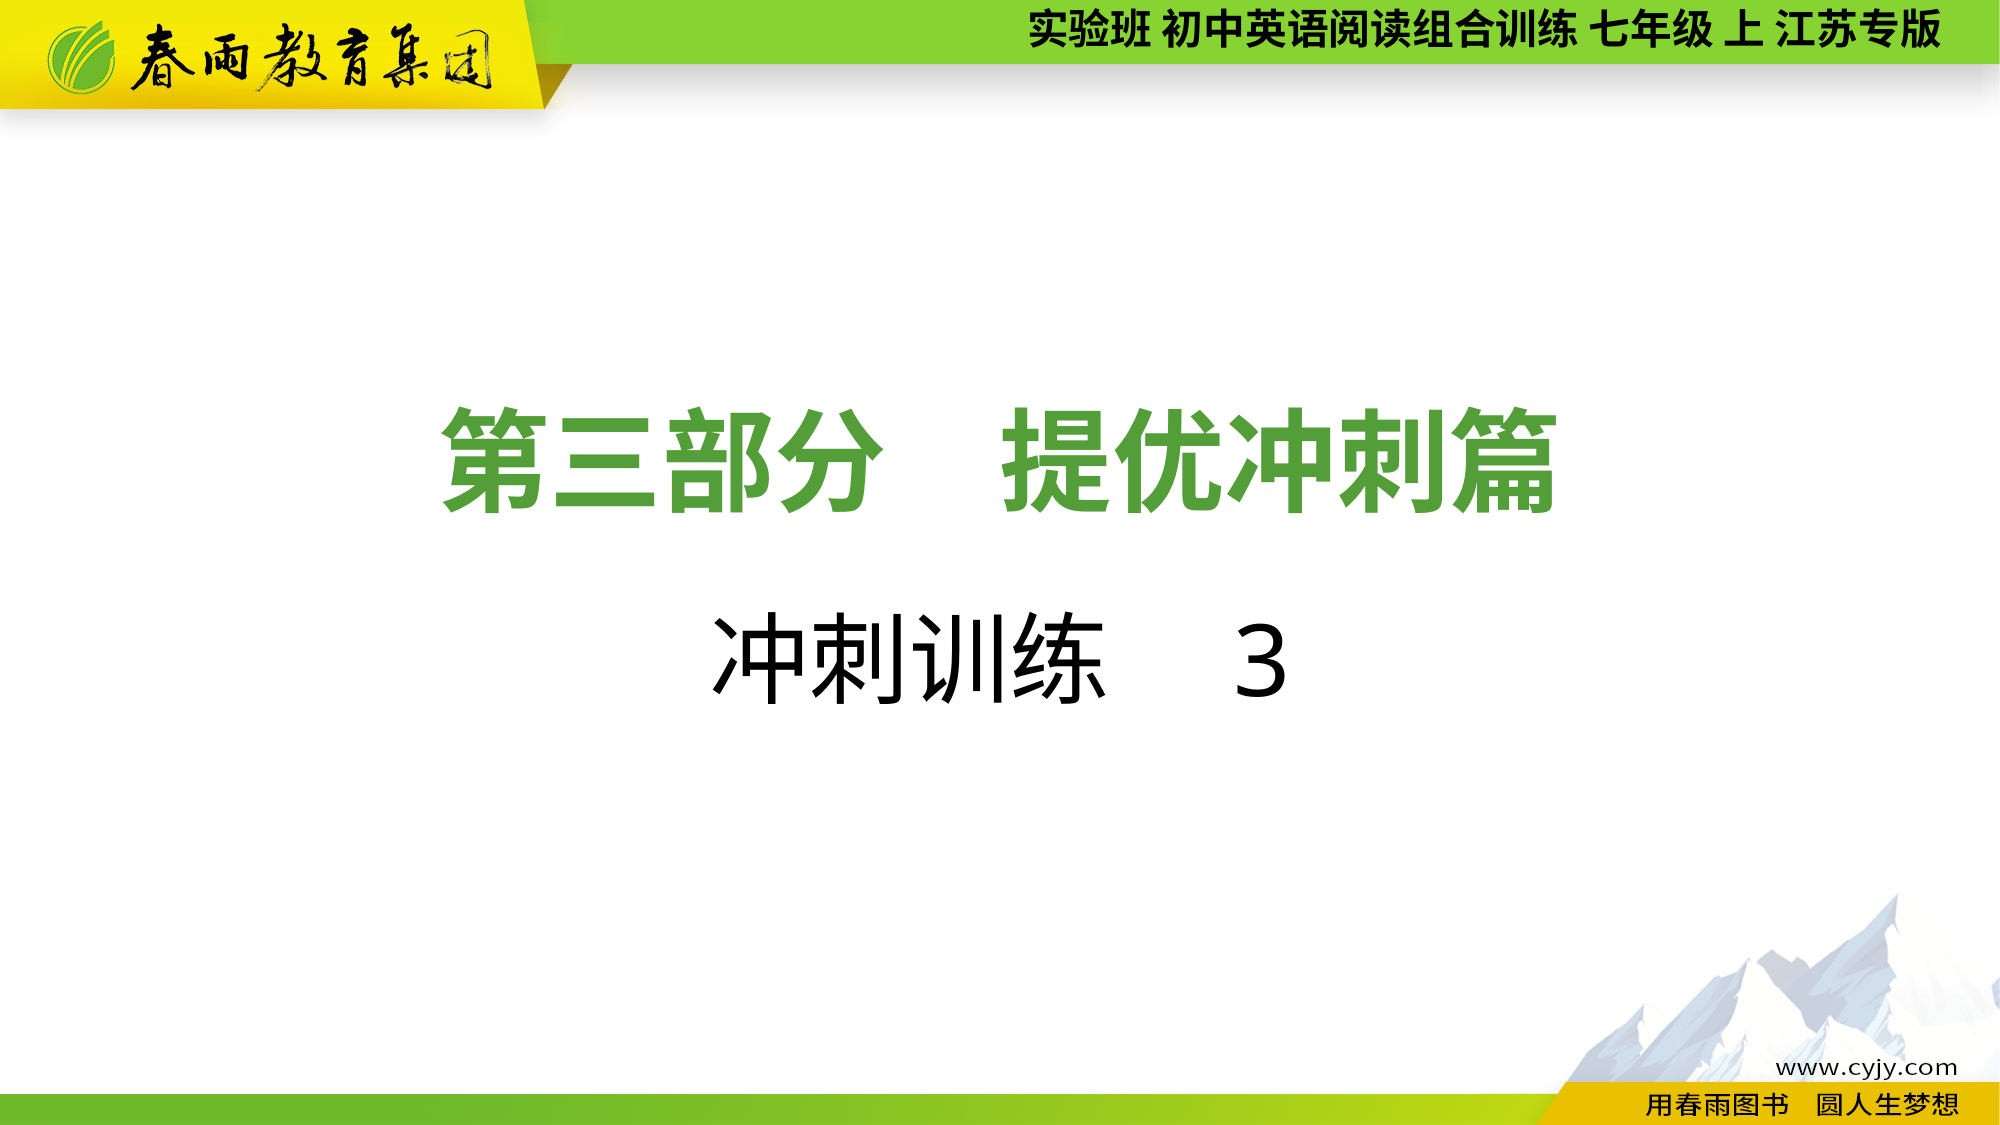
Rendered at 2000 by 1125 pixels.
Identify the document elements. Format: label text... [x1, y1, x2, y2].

text_box 冲刺训练 3 [54, 528, 1946, 724]
picture [0, 0, 2000, 1125]
text_box 第三部分 提优冲刺篇 [54, 316, 1946, 528]
